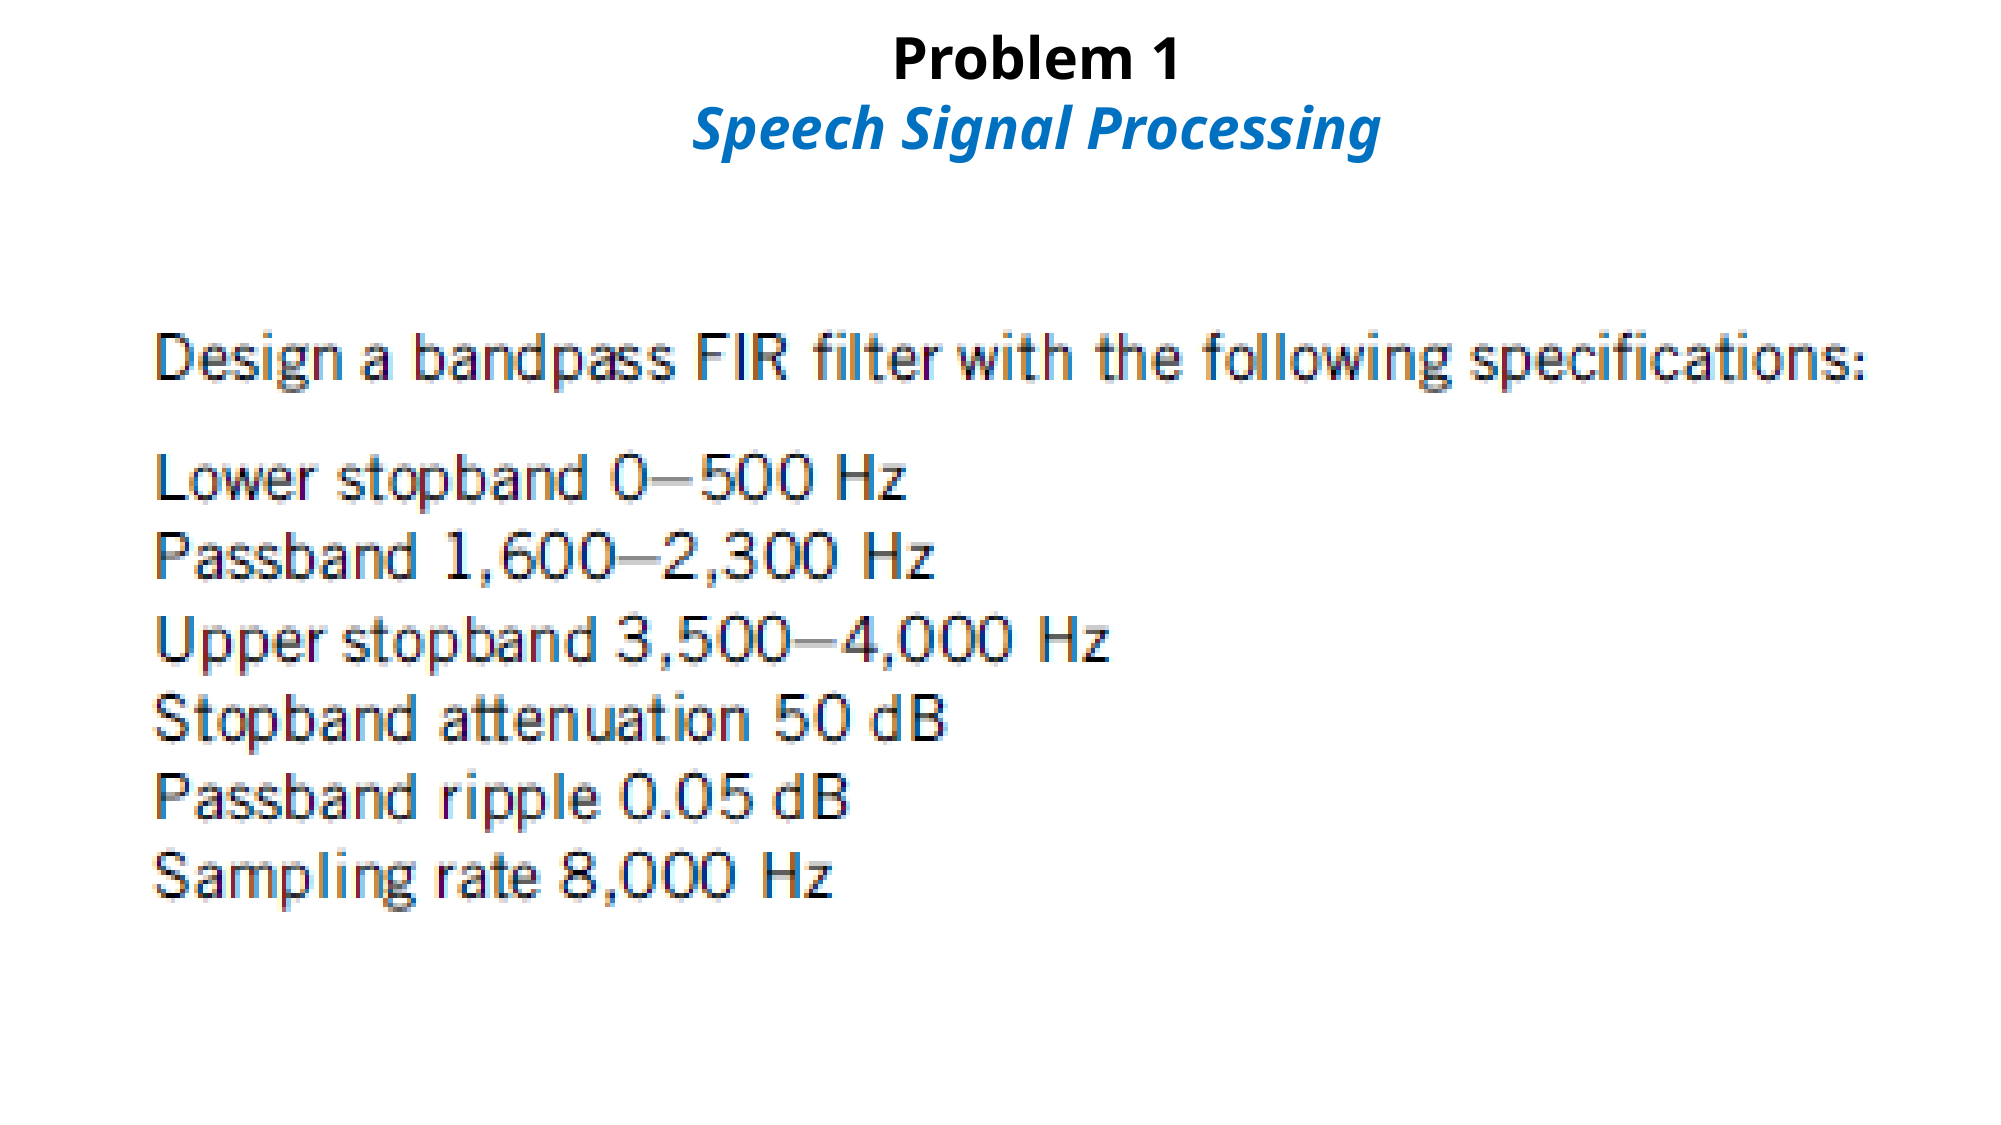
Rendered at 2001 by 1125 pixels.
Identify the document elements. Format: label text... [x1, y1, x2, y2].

text_box Problem 1 Speech Signal Processing [677, 14, 1398, 169]
picture [88, 306, 1919, 931]
